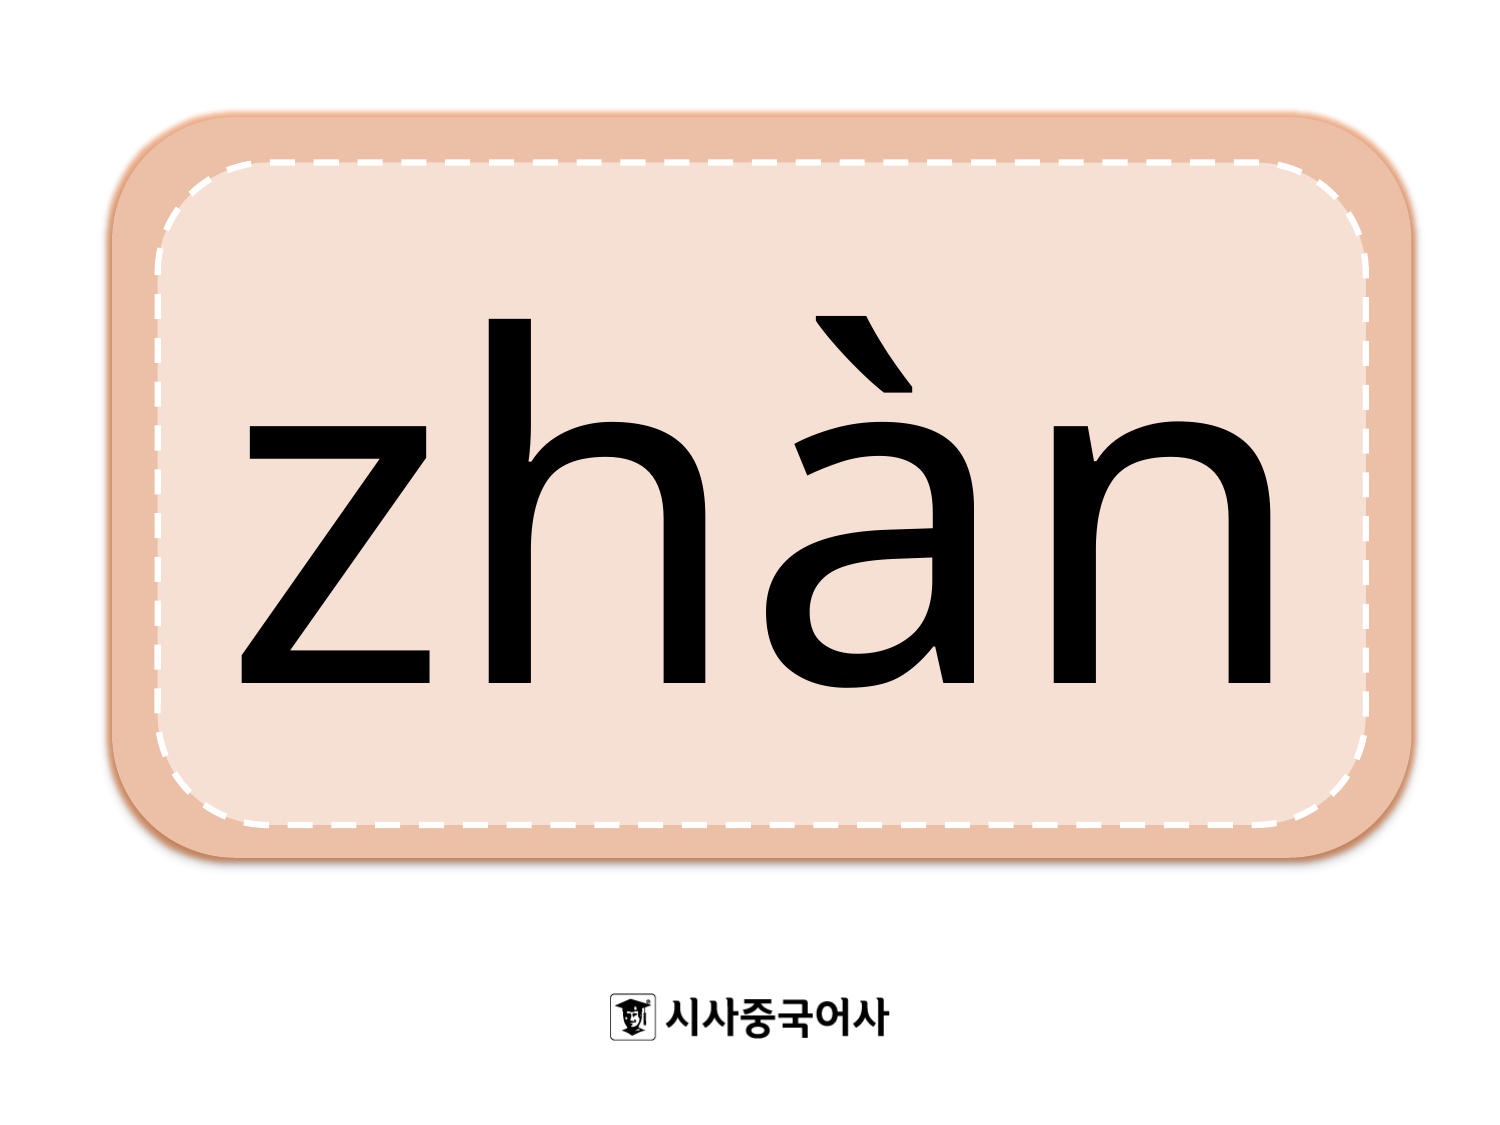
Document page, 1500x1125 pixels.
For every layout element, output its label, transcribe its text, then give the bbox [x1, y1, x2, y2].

text_box zhàn [162, 160, 1371, 824]
picture [602, 987, 898, 1047]
